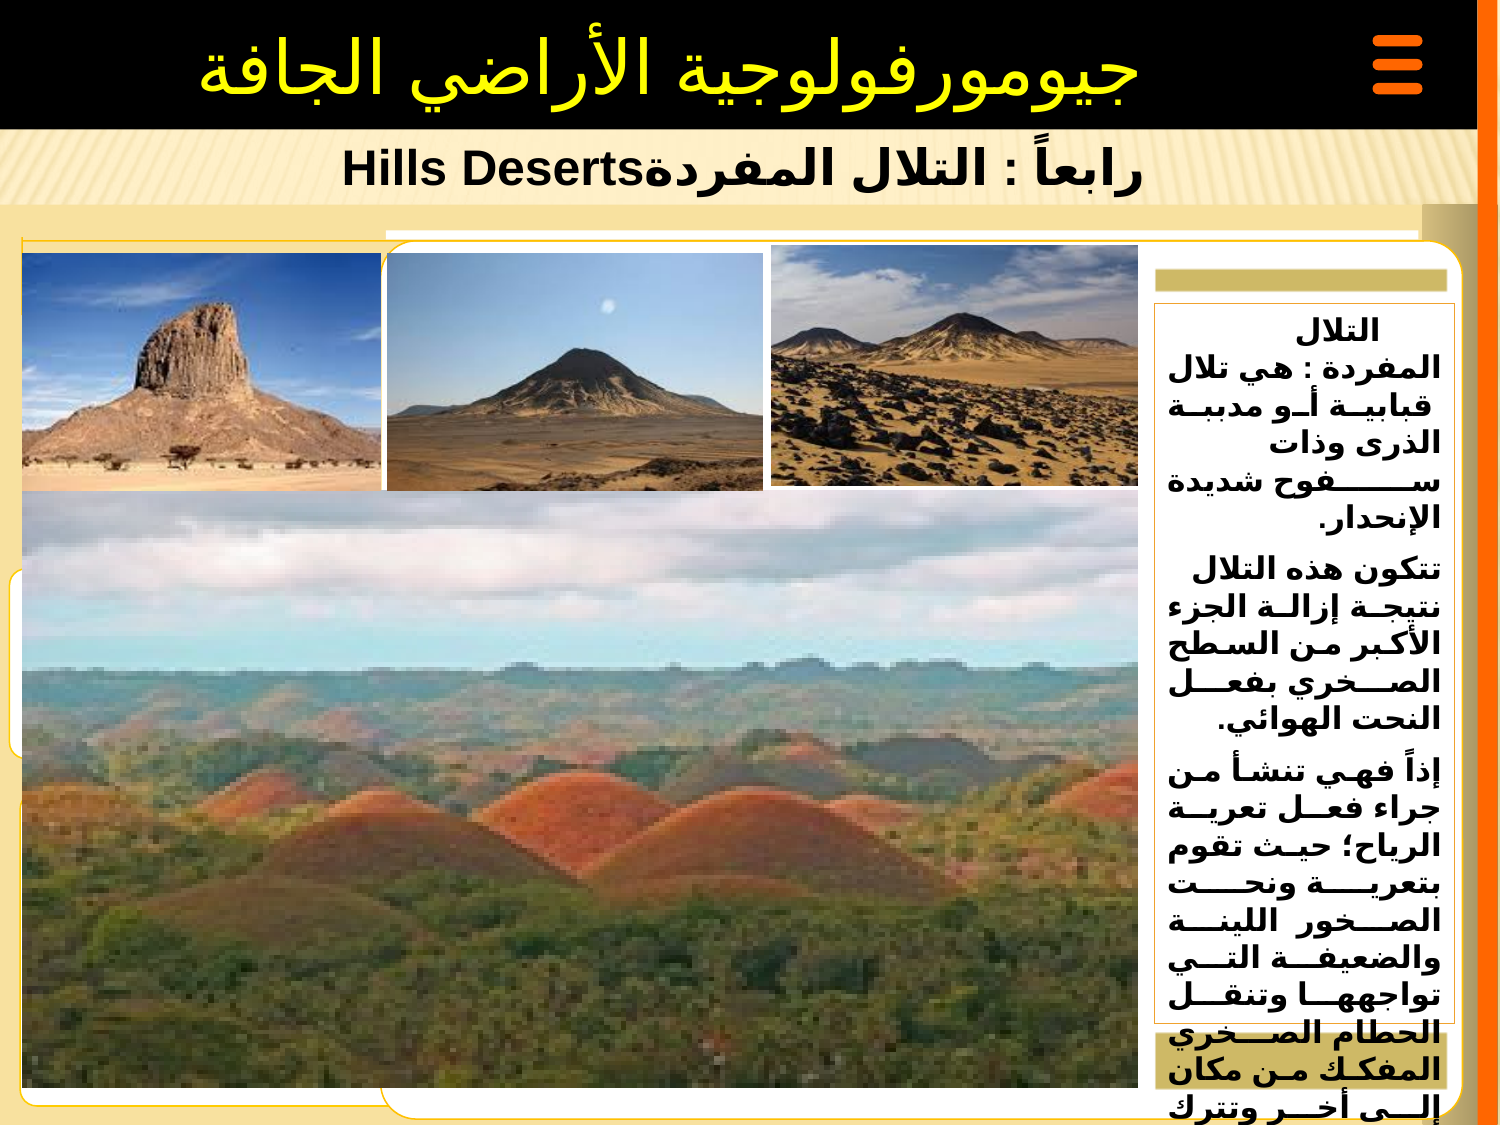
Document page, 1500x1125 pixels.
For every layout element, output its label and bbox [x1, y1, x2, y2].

picture [21, 252, 381, 491]
picture [1149, 258, 1455, 1103]
picture [387, 252, 763, 491]
picture [770, 244, 1138, 486]
picture [21, 490, 1138, 1088]
text_box [0, 0, 1498, 1125]
